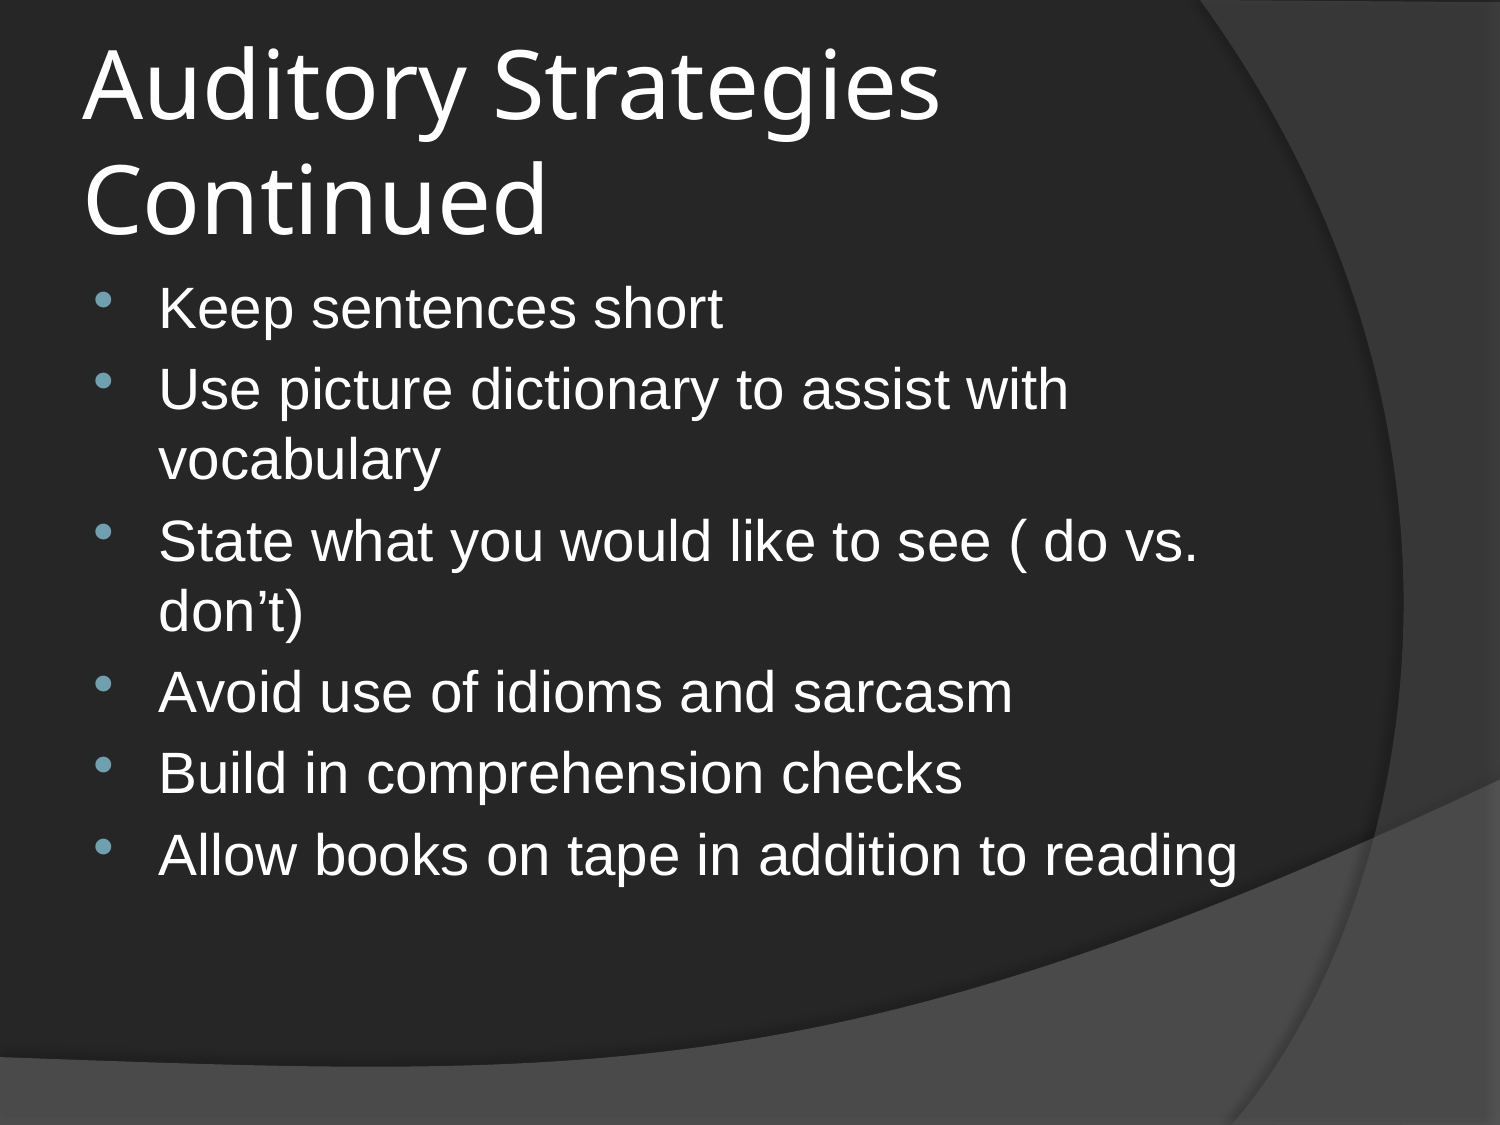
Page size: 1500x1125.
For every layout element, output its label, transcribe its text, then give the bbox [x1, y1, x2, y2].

title Auditory Strategies Continued [75, 45, 1300, 233]
list Keep sentences short Use picture dictionary to assist with vocabulary State what you would like to see ( do vs. don’t) Avoid use of idioms and sarcasm Build in comprehension checks Allow books on tape in addition to reading [75, 262, 1300, 1005]
